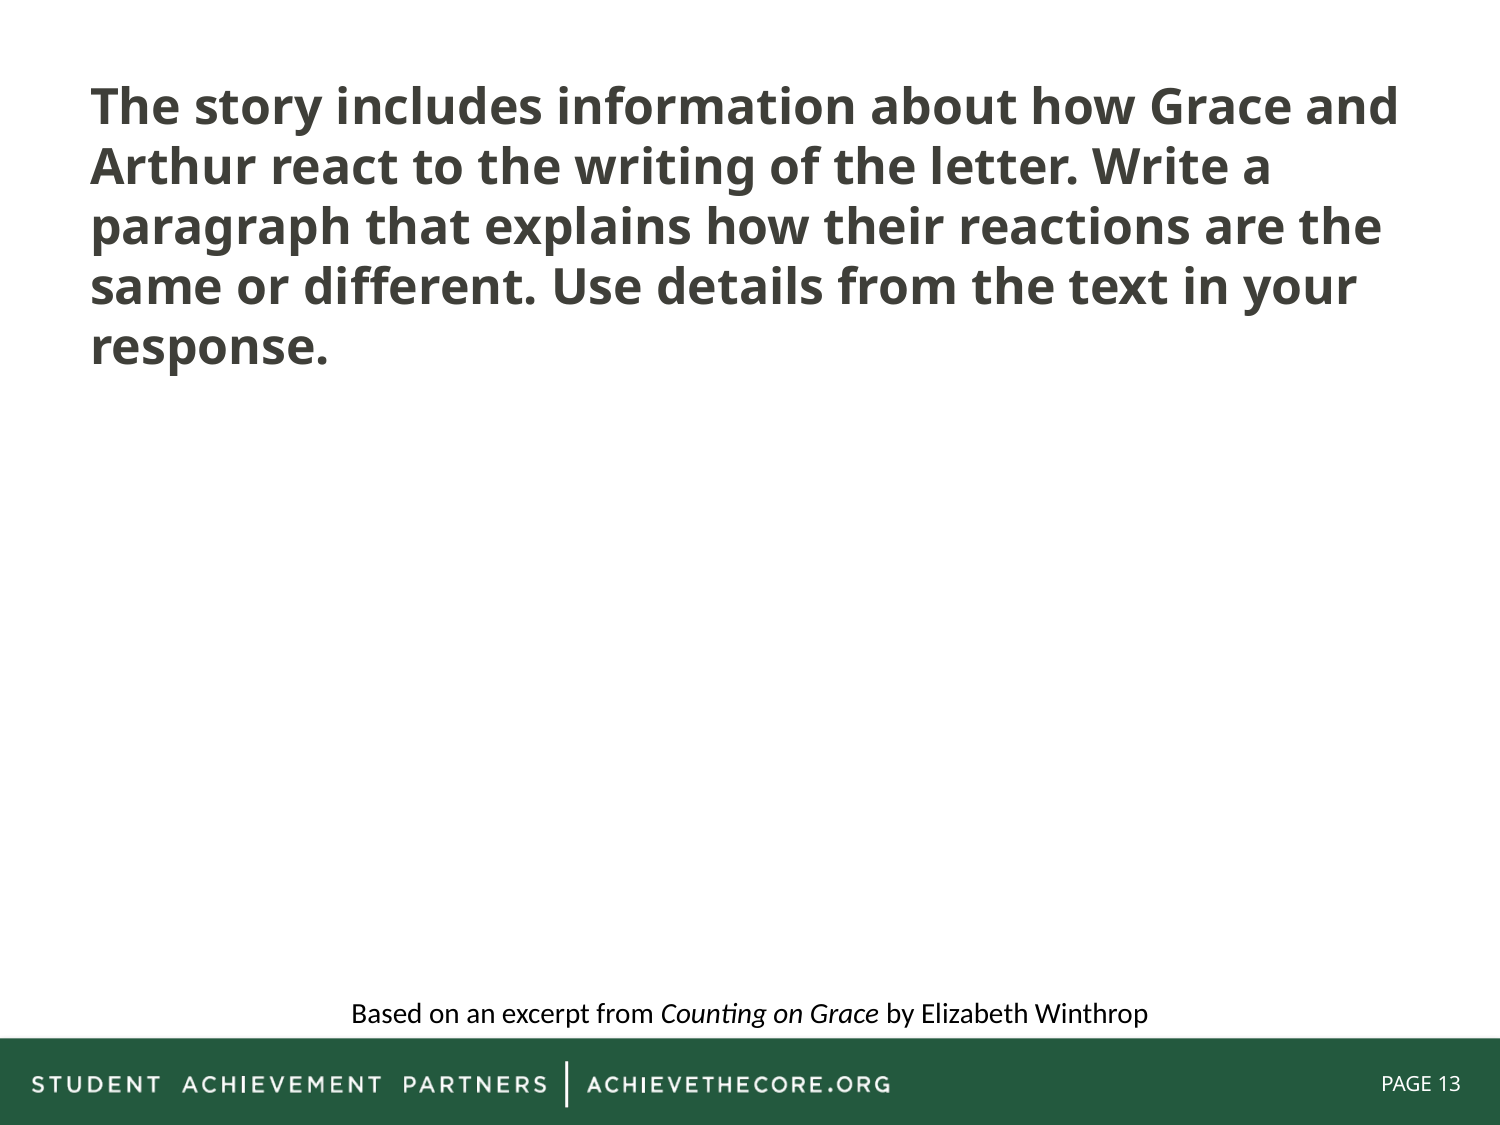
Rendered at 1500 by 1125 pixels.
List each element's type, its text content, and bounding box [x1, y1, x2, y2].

list The story includes information about how Grace and Arthur react to the writing of the letter. Write a paragraph that explains how their reactions are the same or different. Use details from the text in your response. [75, 66, 1425, 808]
text_box Based on an excerpt from Counting on Grace by Elizabeth Winthrop [74, 986, 1425, 1037]
